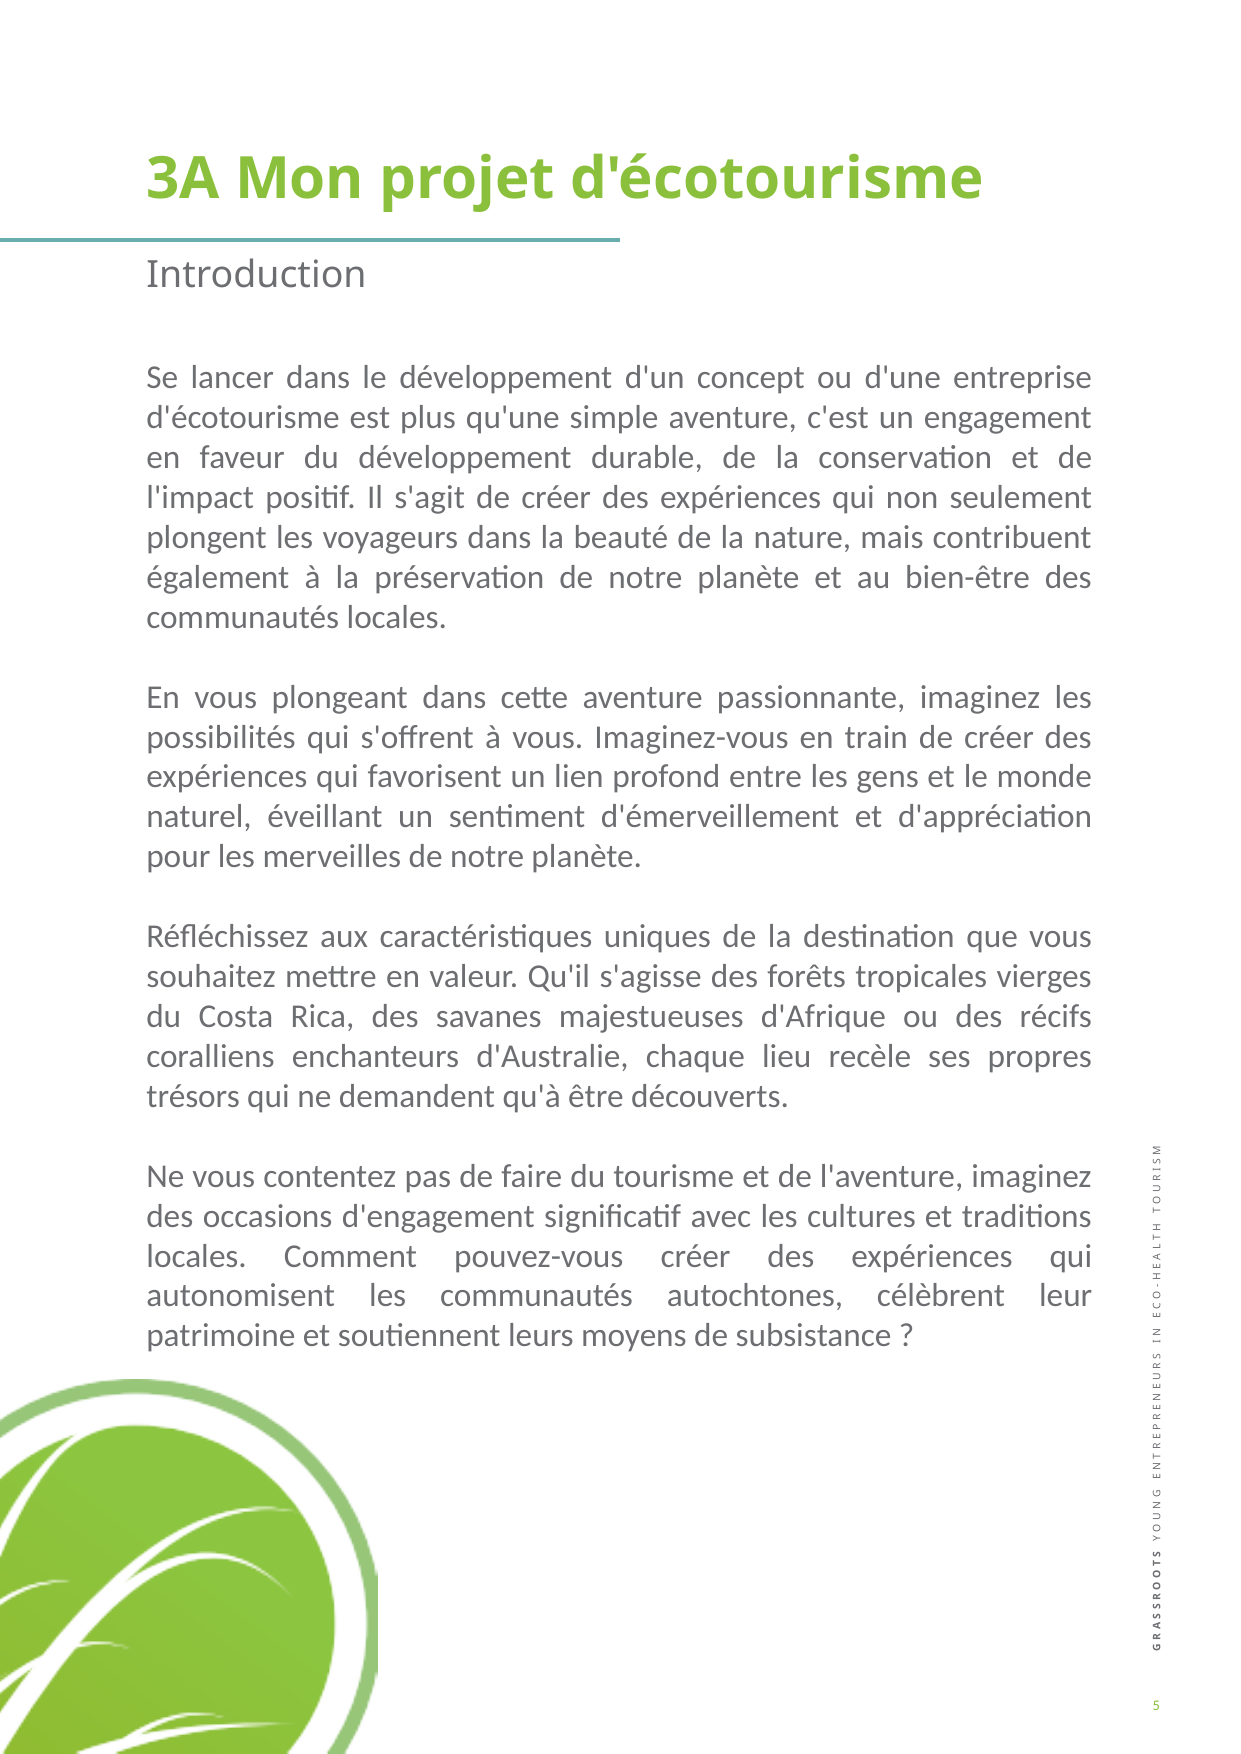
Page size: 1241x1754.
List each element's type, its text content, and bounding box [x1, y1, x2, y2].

list 3A Mon projet d'écotourisme [131, 132, 1109, 242]
slide_number 5 [1125, 1666, 1187, 1743]
list Introduction [131, 242, 1109, 371]
list Se lancer dans le développement d'un concept ou d'une entreprise d'écotourisme est plus qu'une simple aventure, c'est un engagement en faveur du développement durable, de la conservation et de l'impact positif. Il s'agit de créer des expériences qui non seulement plongent les voyageurs dans la beauté de la nature, mais contribuent également à la préservation de notre planète et au bien-être des communautés locales. En vous plongeant dans cette aventure passionnante, imaginez les possibilités qui s'offrent à vous. Imaginez-vous en train de créer des expériences qui favorisent un lien profond entre les gens et le monde naturel, éveillant un sentiment d'émerveillement et d'appréciation pour les merveilles de notre planète. Réfléchissez aux caractéristiques uniques de la destination que vous souhaitez mettre en valeur. Qu'il s'agisse des forêts tropicales vierges du Costa Rica, des savanes majestueuses d'Afrique ou des récifs coralliens enchanteurs d'Australie, chaque lieu recèle ses propres trésors qui ne demandent qu'à être découverts. Ne vous contentez pas de faire du tourisme et de l'aventure, imaginez des occasions d'engagement significatif avec les cultures et traditions locales. Comment pouvez-vous créer des expériences qui autonomisent les communautés autochtones, célèbrent leur patrimoine et soutiennent leurs moyens de subsistance ? [131, 371, 1109, 1562]
